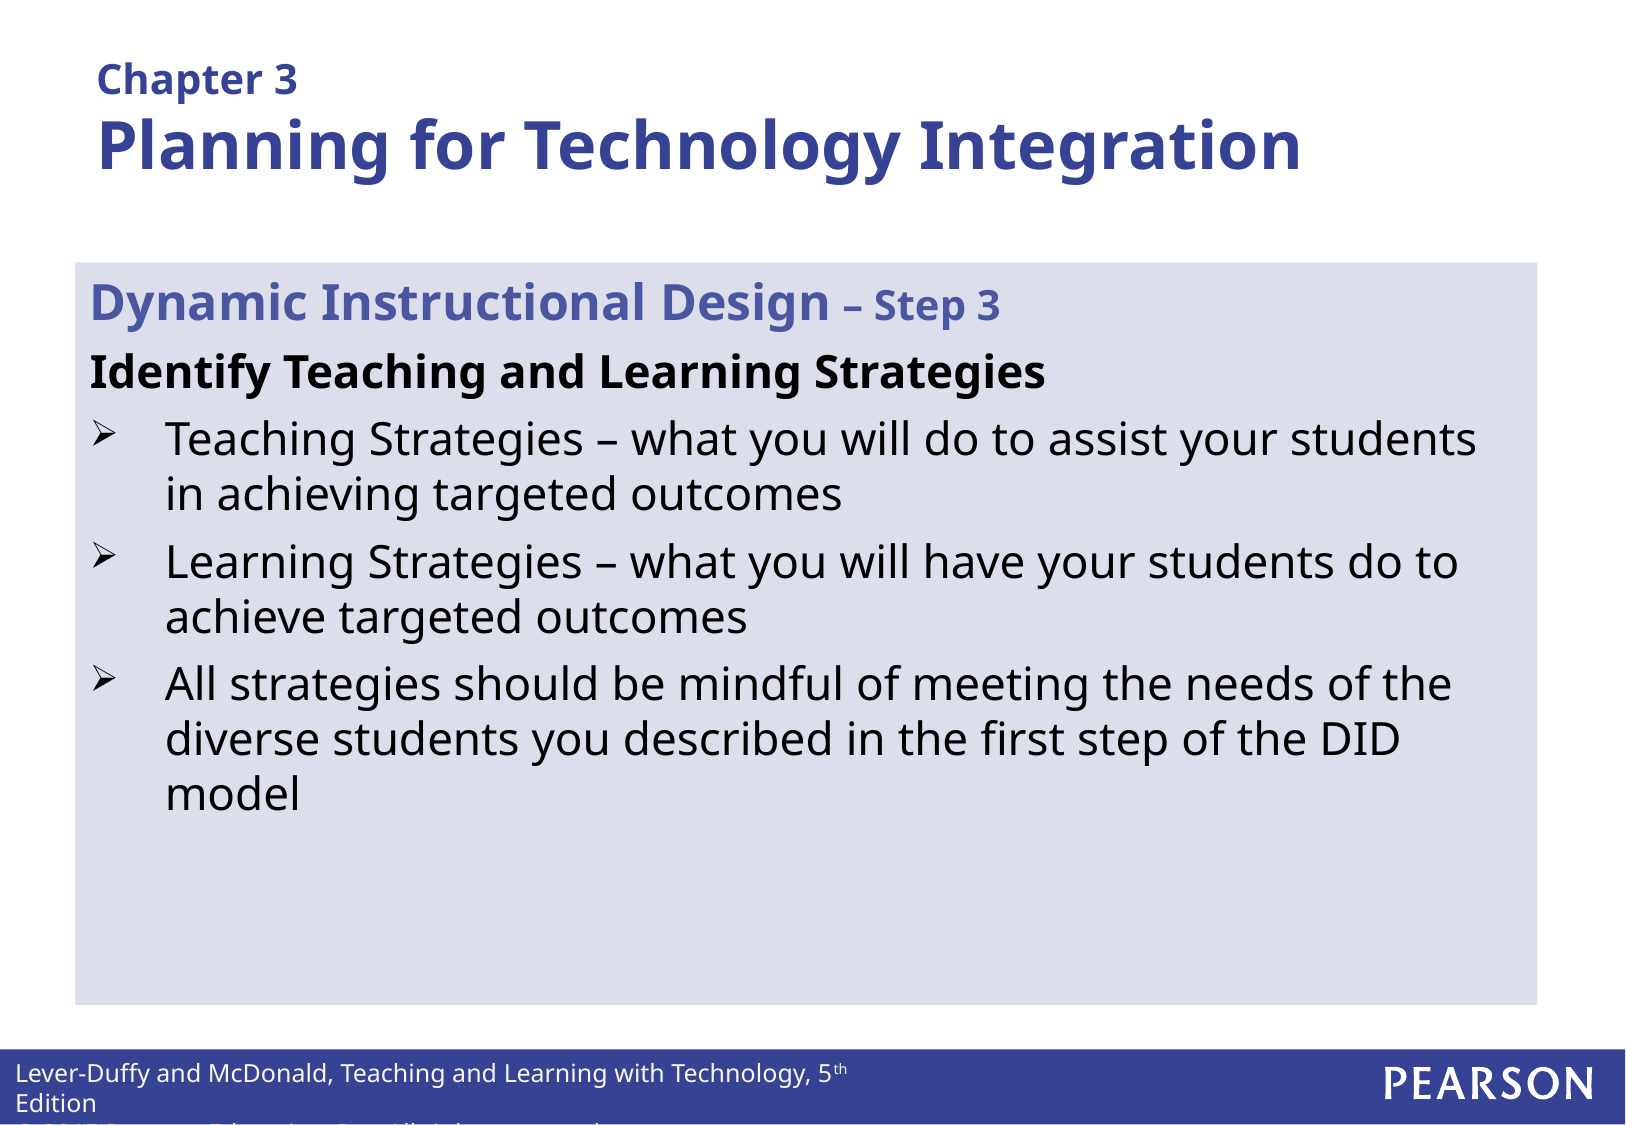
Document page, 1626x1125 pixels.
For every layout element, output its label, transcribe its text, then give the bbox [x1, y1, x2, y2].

title Chapter 3 Planning for Technology Integration [81, 45, 1544, 233]
list Dynamic Instructional Design – Step 3 Identify Teaching and Learning Strategies Teaching Strategies – what you will do to assist your students in achieving targeted outcomes Learning Strategies – what you will have your students do to achieve targeted outcomes All strategies should be mindful of meeting the needs of the diverse students you described in the first step of the DID model [75, 262, 1538, 1005]
